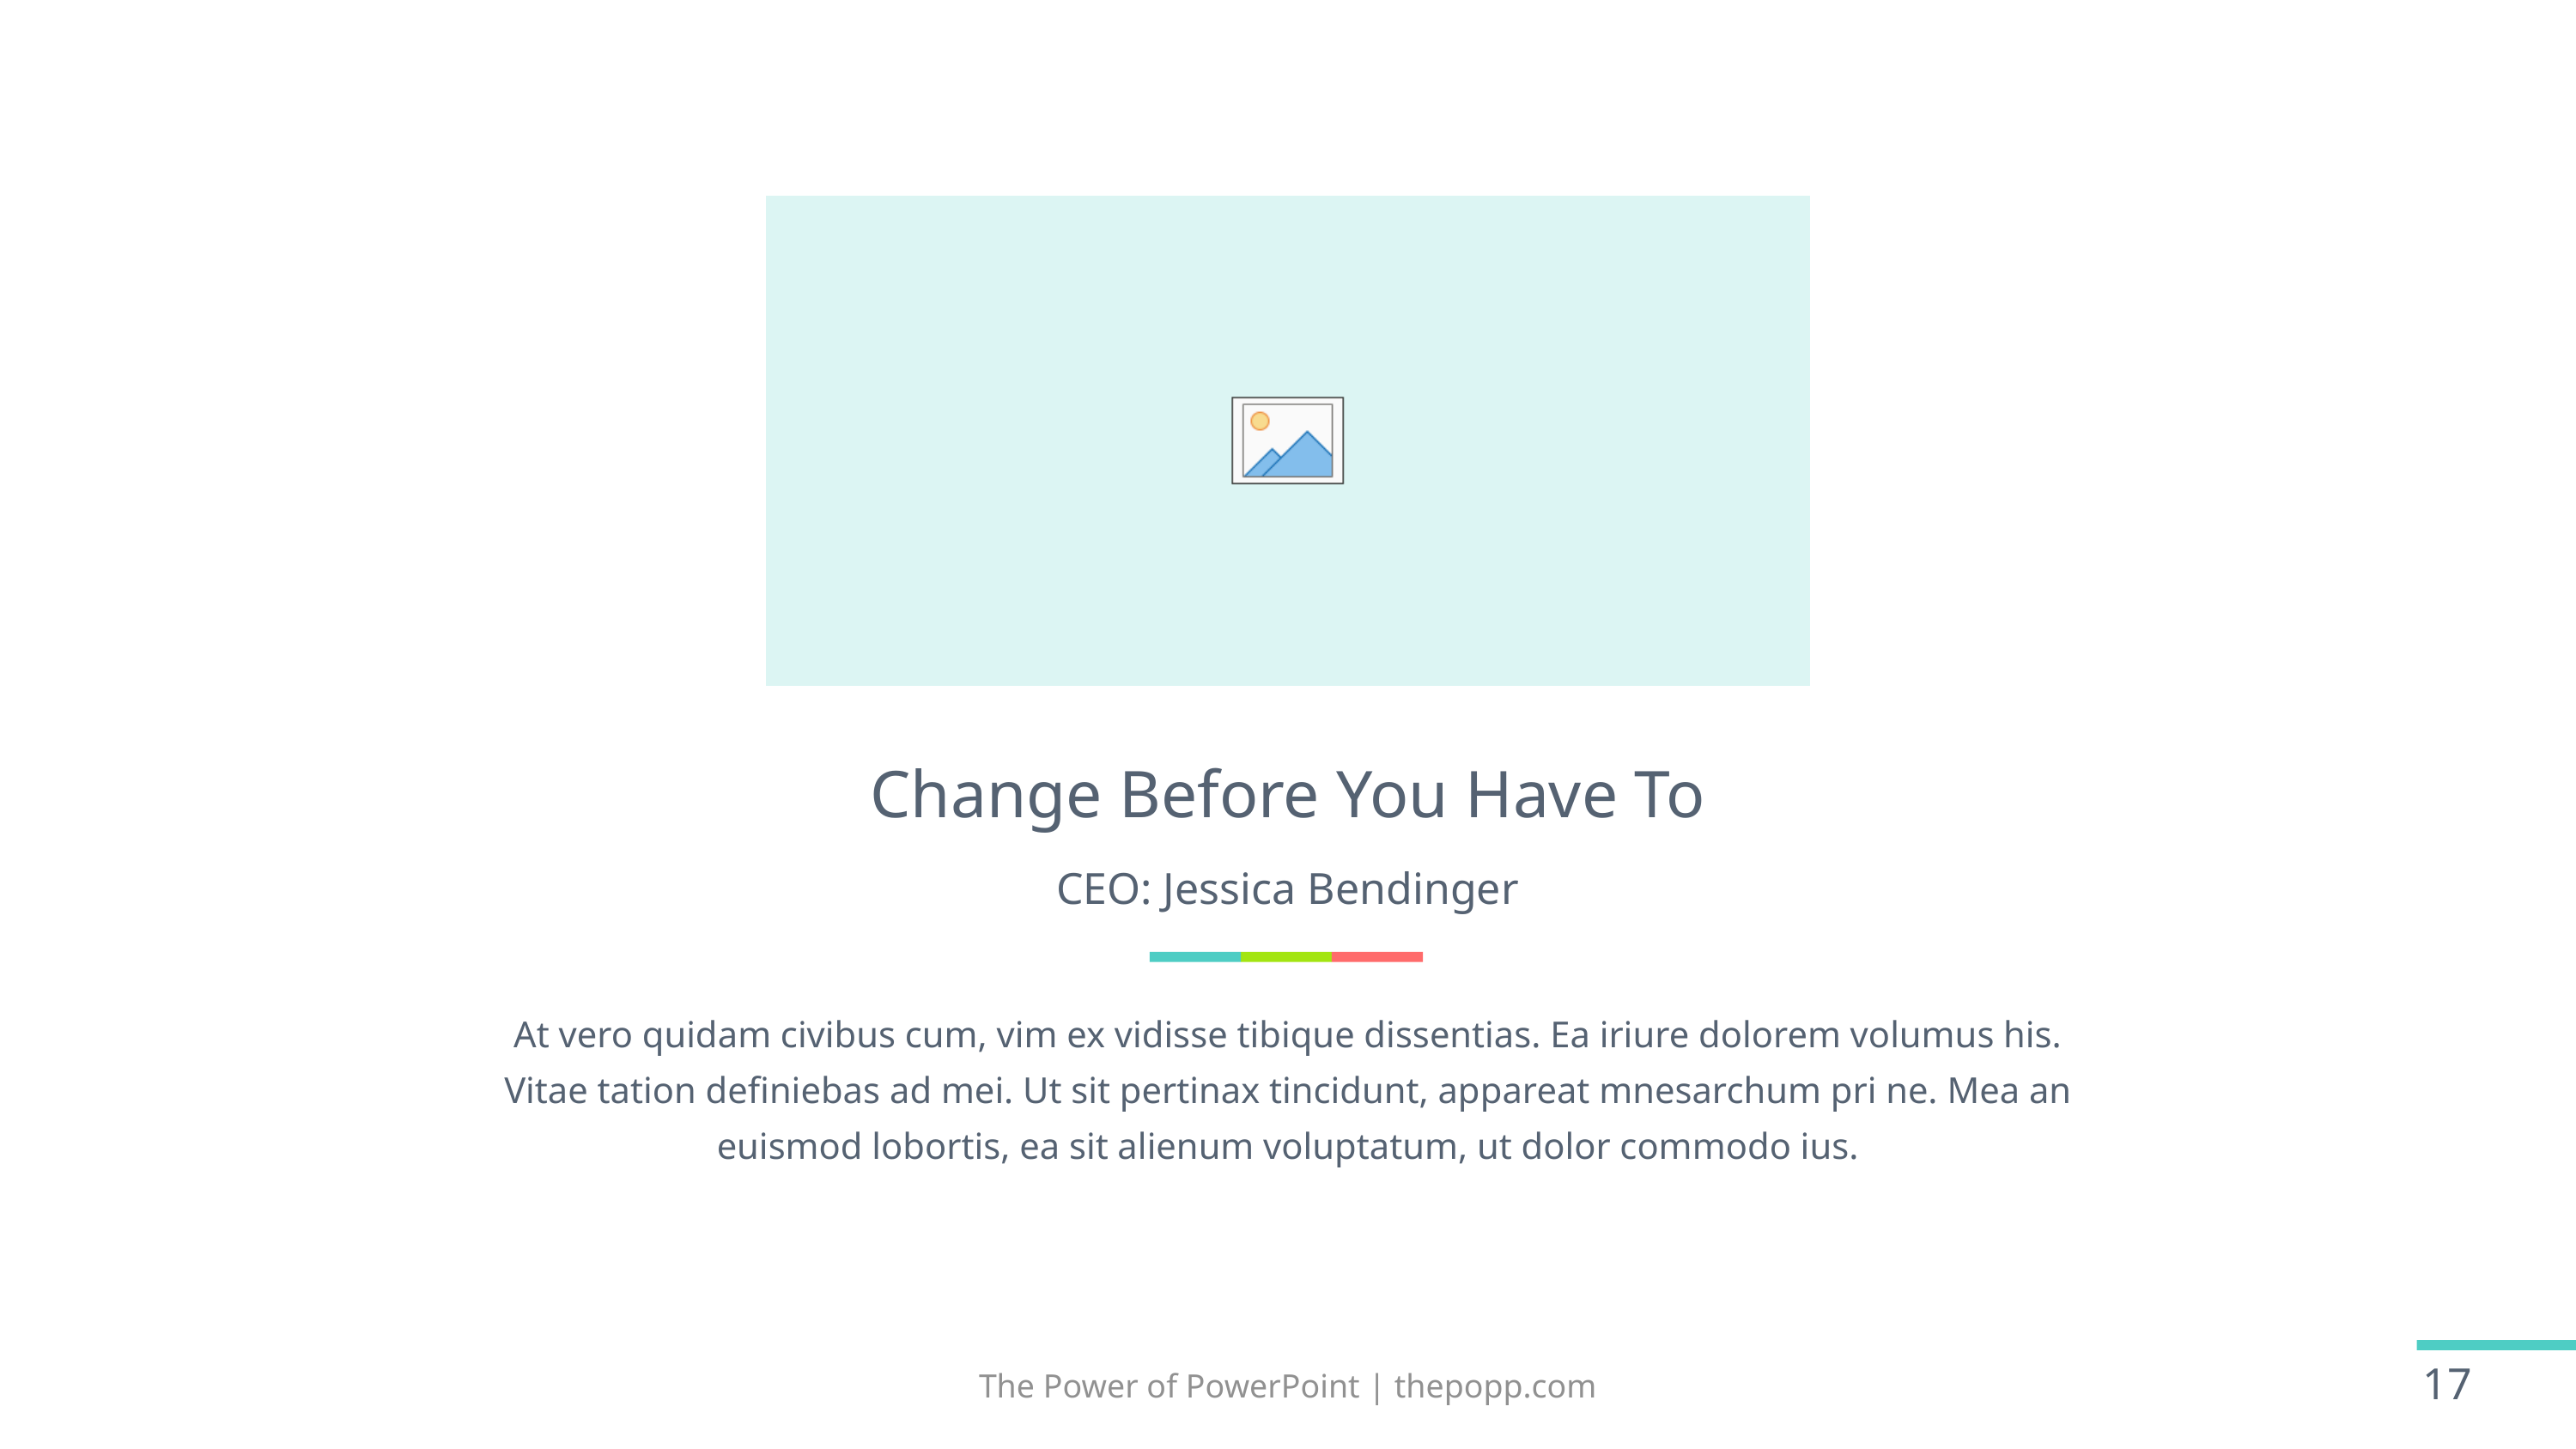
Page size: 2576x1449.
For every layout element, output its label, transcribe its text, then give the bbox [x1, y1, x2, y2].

slide_number 17 [2409, 1351, 2576, 1421]
footer The Power of PowerPoint | thepopp.com [853, 1349, 1723, 1427]
list CEO: Jessica Bendinger [402, 839, 2174, 943]
list At vero quidam civibus cum, vim ex vidisse tibique dissentias. Ea iriure dolorem volumus his. Vitae tation definiebas ad mei. Ut sit pertinax tincidunt, appareat mnesarchum pri ne. Mea an euismod lobortis, ea sit alienum voluptatum, ut dolor commodo ius. [484, 992, 2092, 1270]
picture [766, 196, 1810, 686]
list Change Before You Have To [402, 739, 2174, 837]
